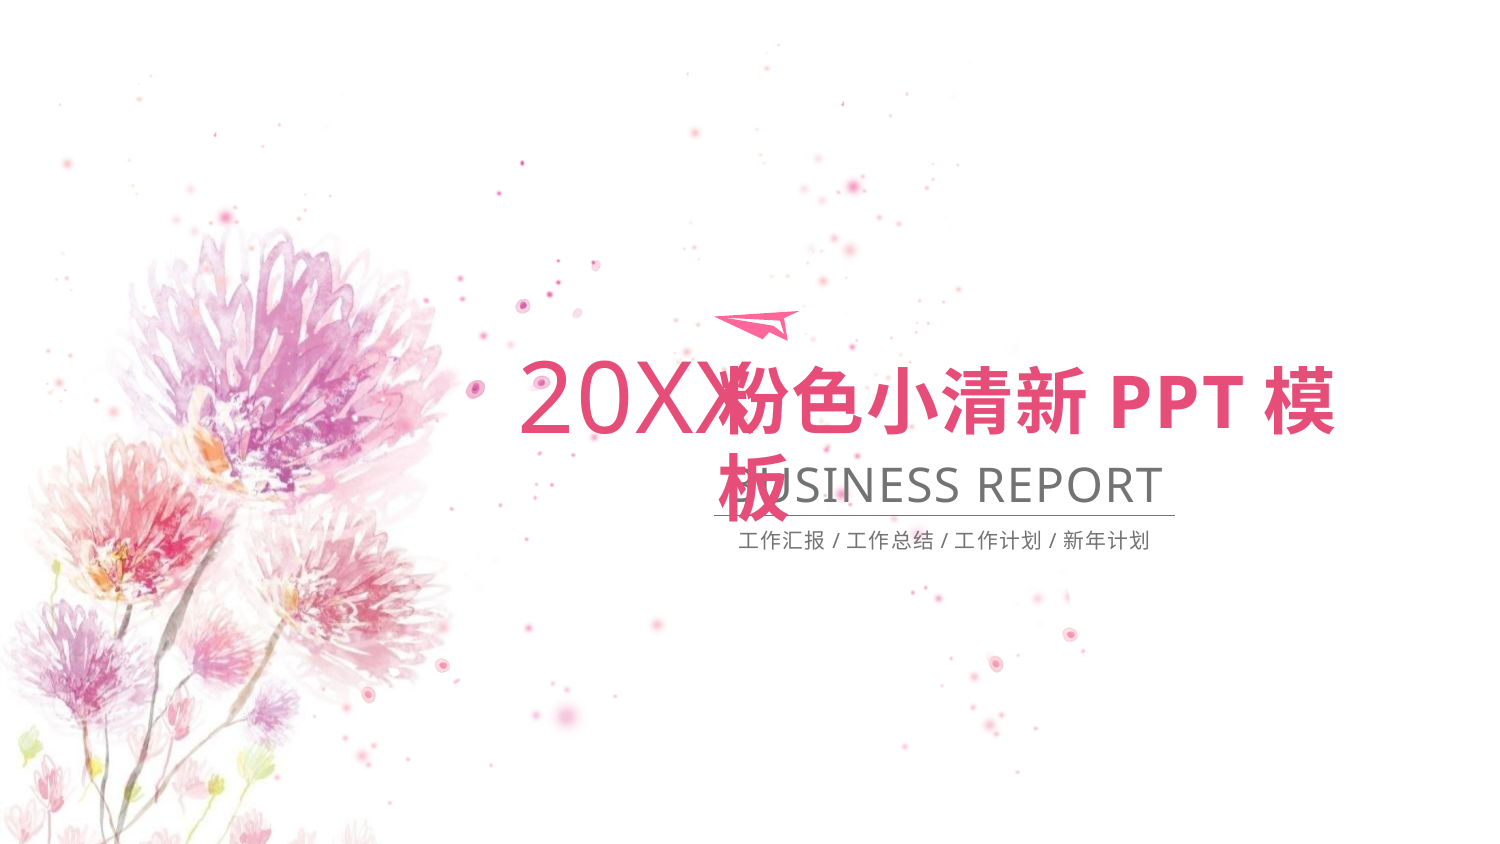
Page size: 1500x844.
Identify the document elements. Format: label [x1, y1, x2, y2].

text_box [537, 325, 1416, 541]
picture [0, 0, 1500, 844]
